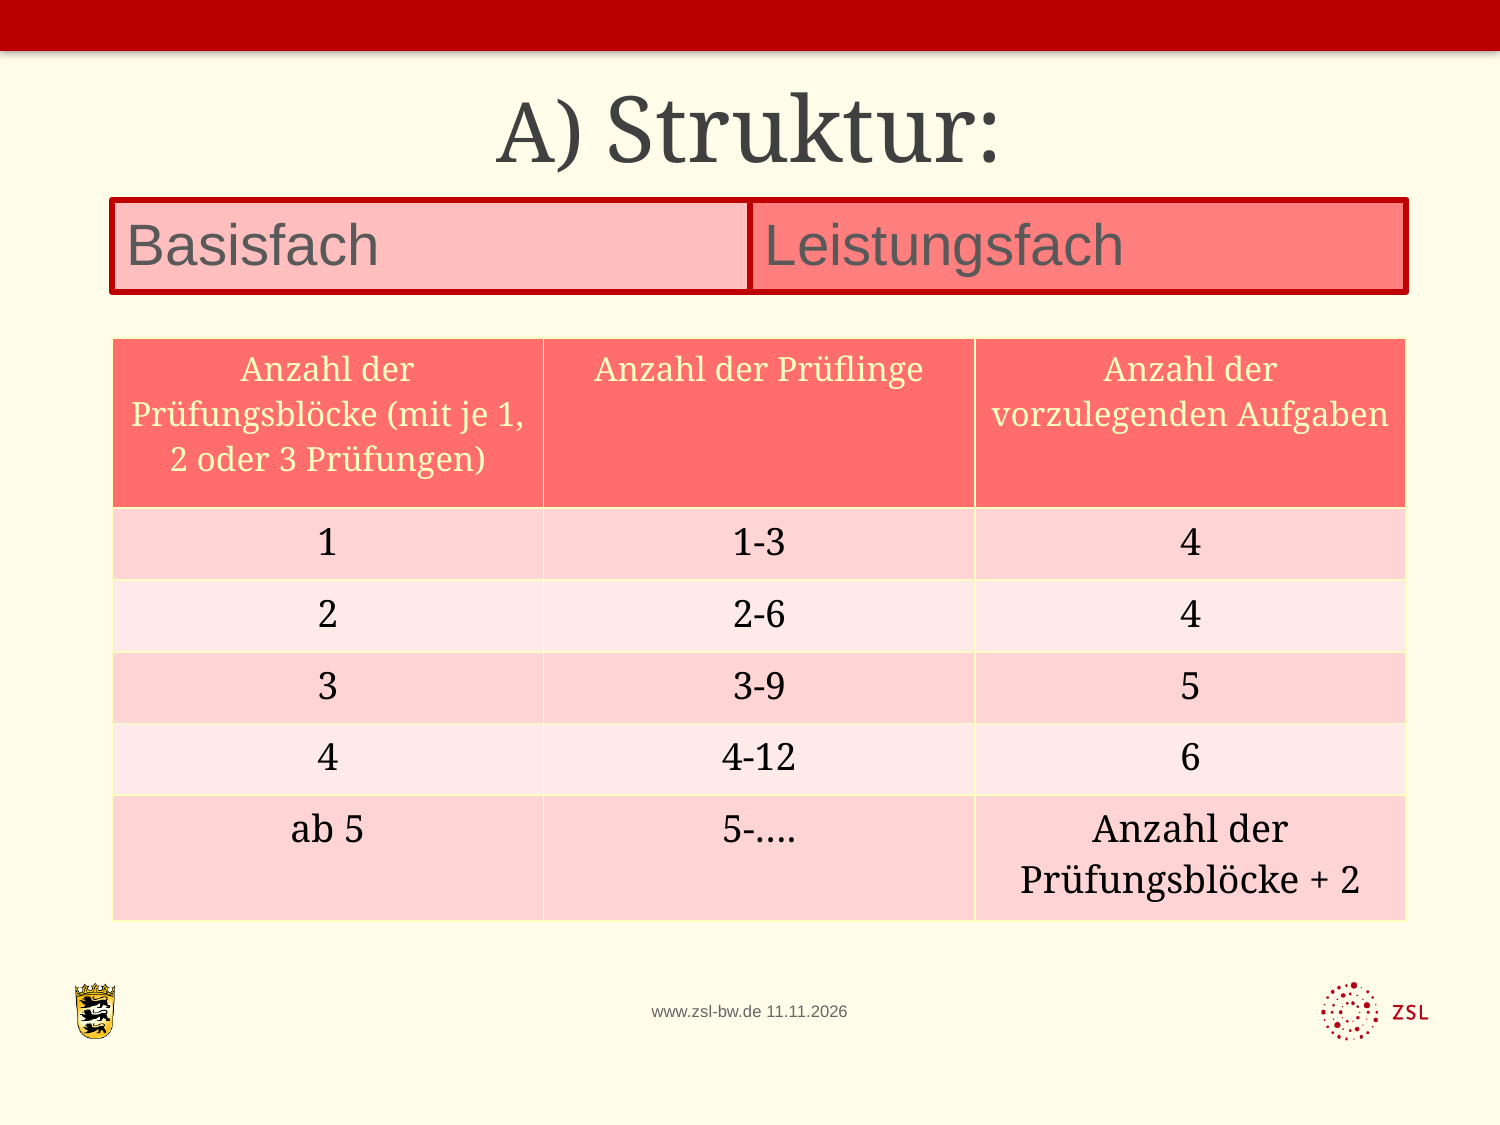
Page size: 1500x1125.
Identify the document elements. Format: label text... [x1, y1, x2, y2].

text_box Basisfach [112, 199, 749, 292]
table_cell 2-6 [544, 581, 974, 651]
table_cell 6 [976, 724, 1405, 794]
picture [1320, 981, 1429, 1041]
table_cell 5-…. [544, 796, 974, 920]
table_cell 1-3 [544, 509, 974, 579]
table_cell 2 [113, 581, 543, 651]
title A) Struktur: [75, 78, 1425, 185]
table_cell Anzahl der Prüfungsblöcke + 2 [976, 796, 1405, 920]
table_cell 5 [976, 653, 1405, 723]
table_cell 4 [976, 509, 1405, 579]
table_cell 4-12 [544, 724, 974, 794]
table_cell 3-9 [544, 653, 974, 723]
table_cell 4 [113, 724, 543, 794]
table_header Anzahl der Prüflinge [544, 339, 974, 507]
table_header Anzahl der vorzulegenden Aufgaben [976, 339, 1405, 507]
picture [73, 981, 117, 1041]
table_header Anzahl der Prüfungsblöcke (mit je 1, 2 oder 3 Prüfungen) [113, 339, 543, 507]
table_cell 3 [113, 653, 543, 723]
table_cell ab 5 [113, 796, 543, 920]
table_cell 1 [113, 509, 543, 579]
text_box Leistungsfach [749, 199, 1407, 292]
table_cell 4 [976, 581, 1405, 651]
